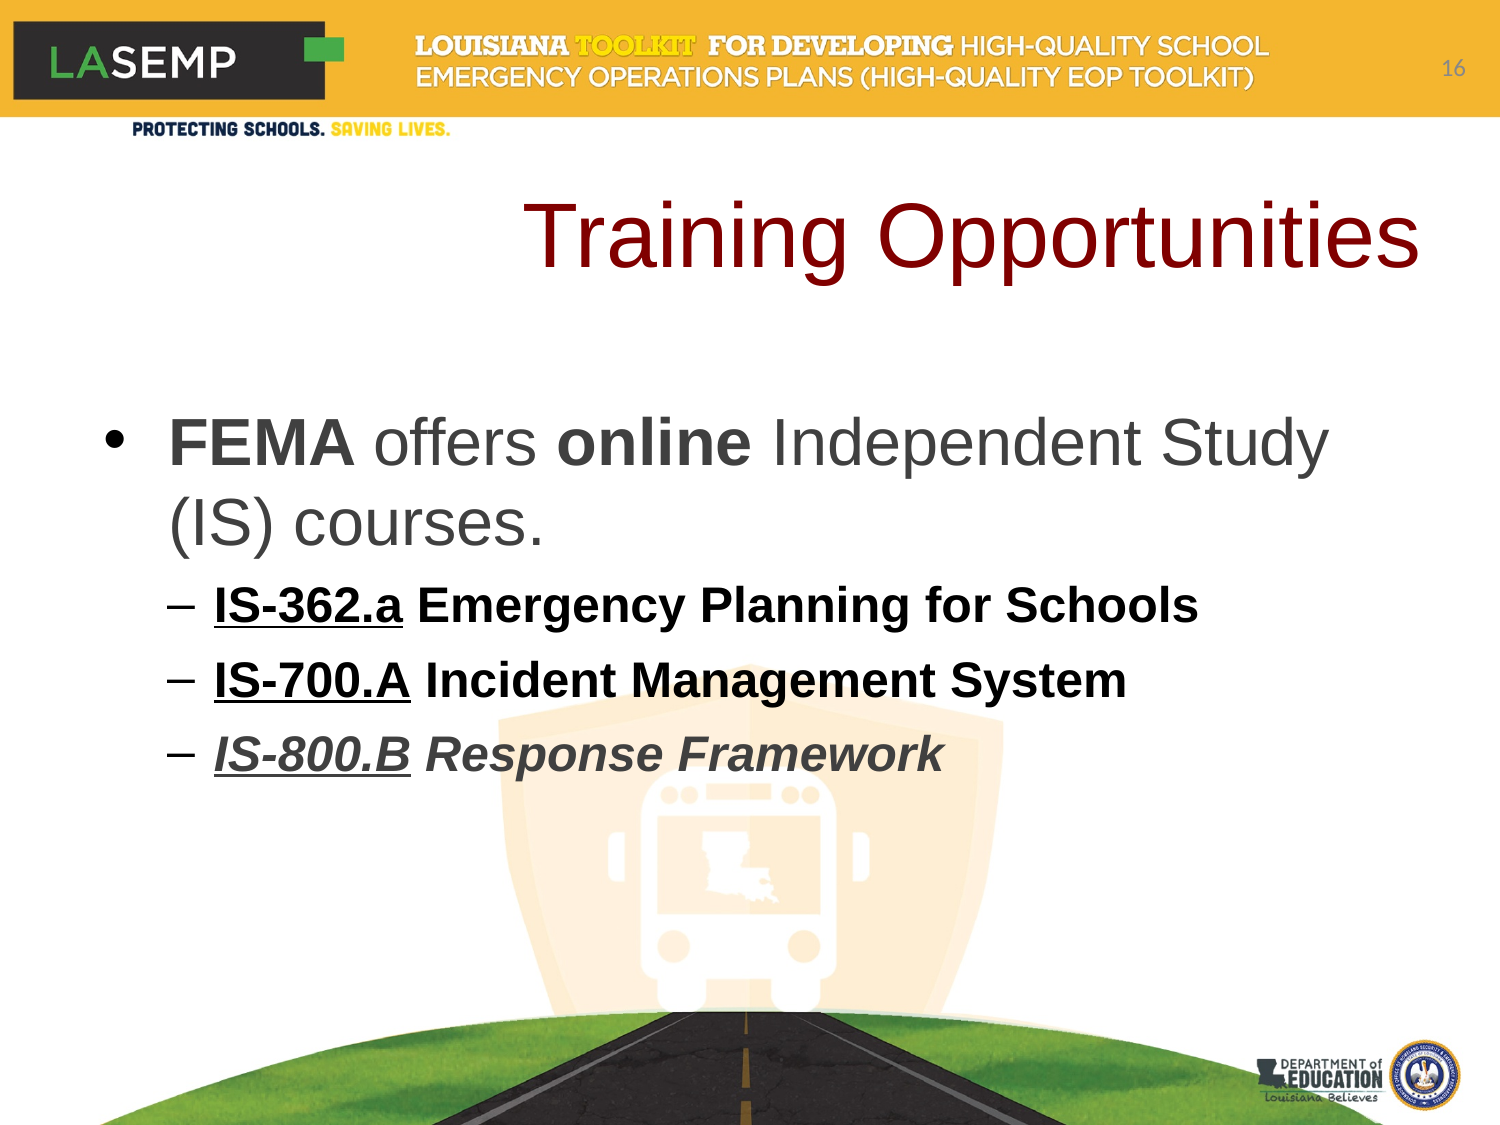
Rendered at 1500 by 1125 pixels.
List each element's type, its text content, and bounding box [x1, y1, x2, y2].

list FEMA offers online Independent Study (IS) courses. IS-362.a Emergency Planning for Schools IS-700.A Incident Management System IS-800.B Response Framework [77, 391, 1428, 999]
title Training Opportunities [87, 137, 1438, 325]
slide_number 16 [1131, 36, 1482, 97]
picture [0, 0, 1500, 1125]
